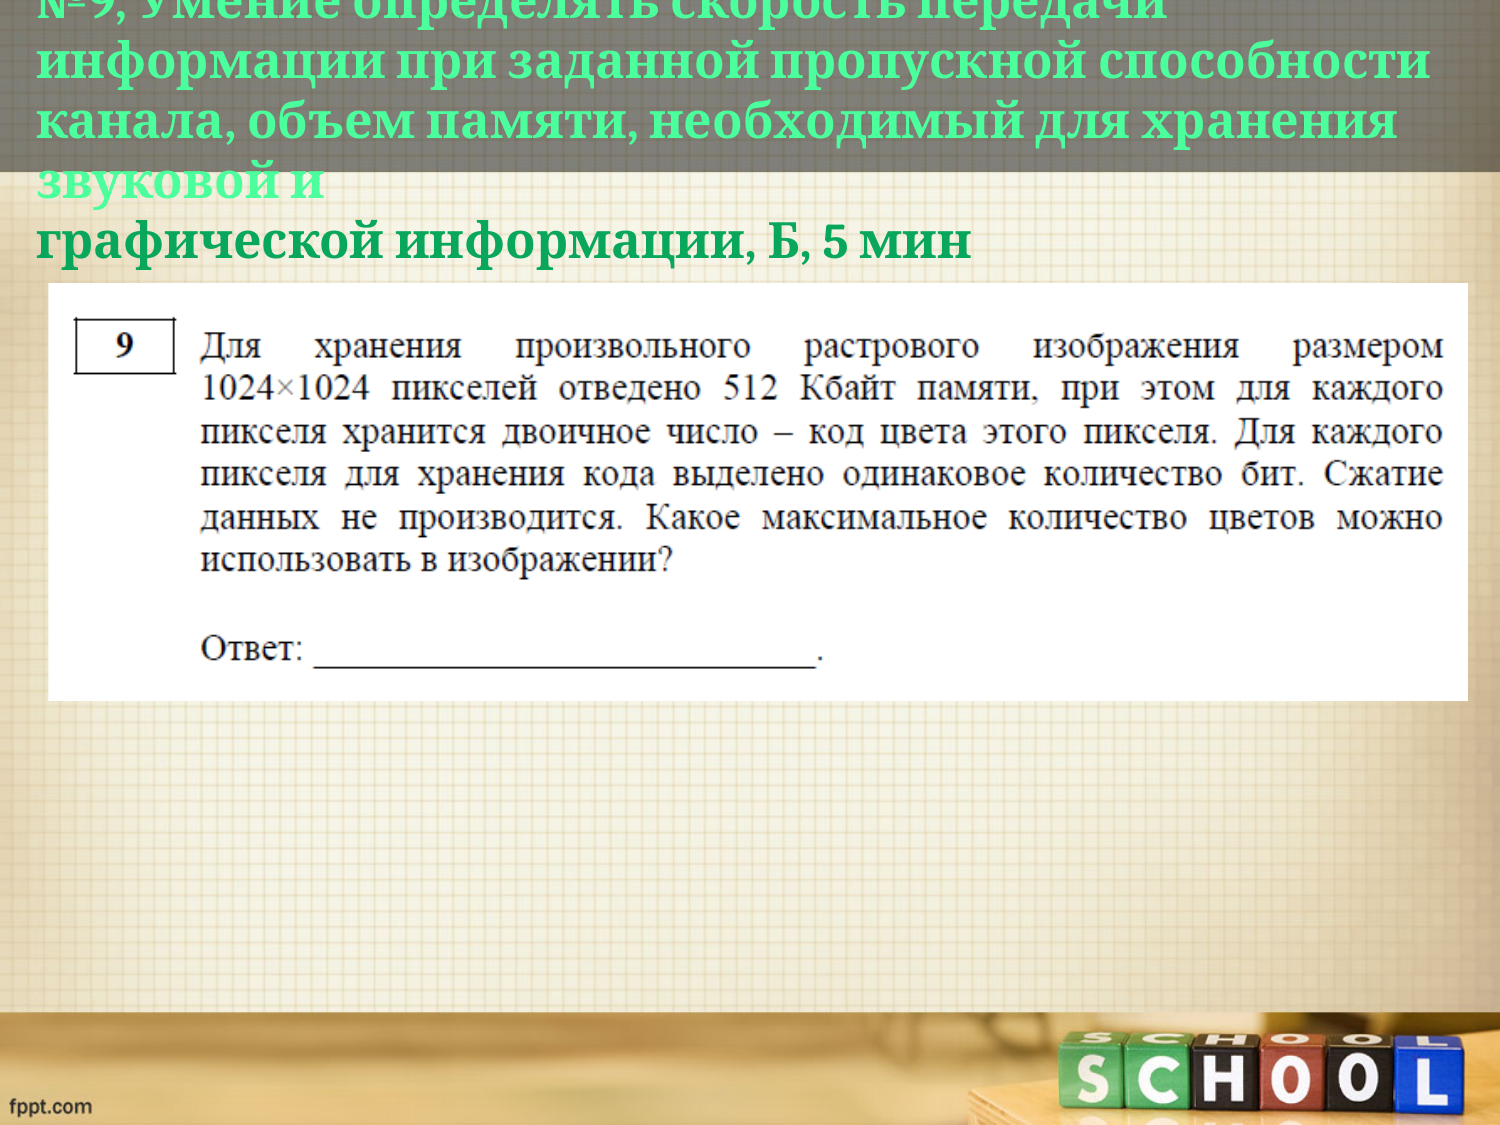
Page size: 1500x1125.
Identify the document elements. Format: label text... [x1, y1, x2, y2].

picture [0, 0, 1500, 1125]
title №9, Умение определять скорость передачи информации при заданной пропускной способности канала, объем памяти, необходимый для хранения звуковой и графической информации, Б, 5 мин [20, 15, 1465, 222]
